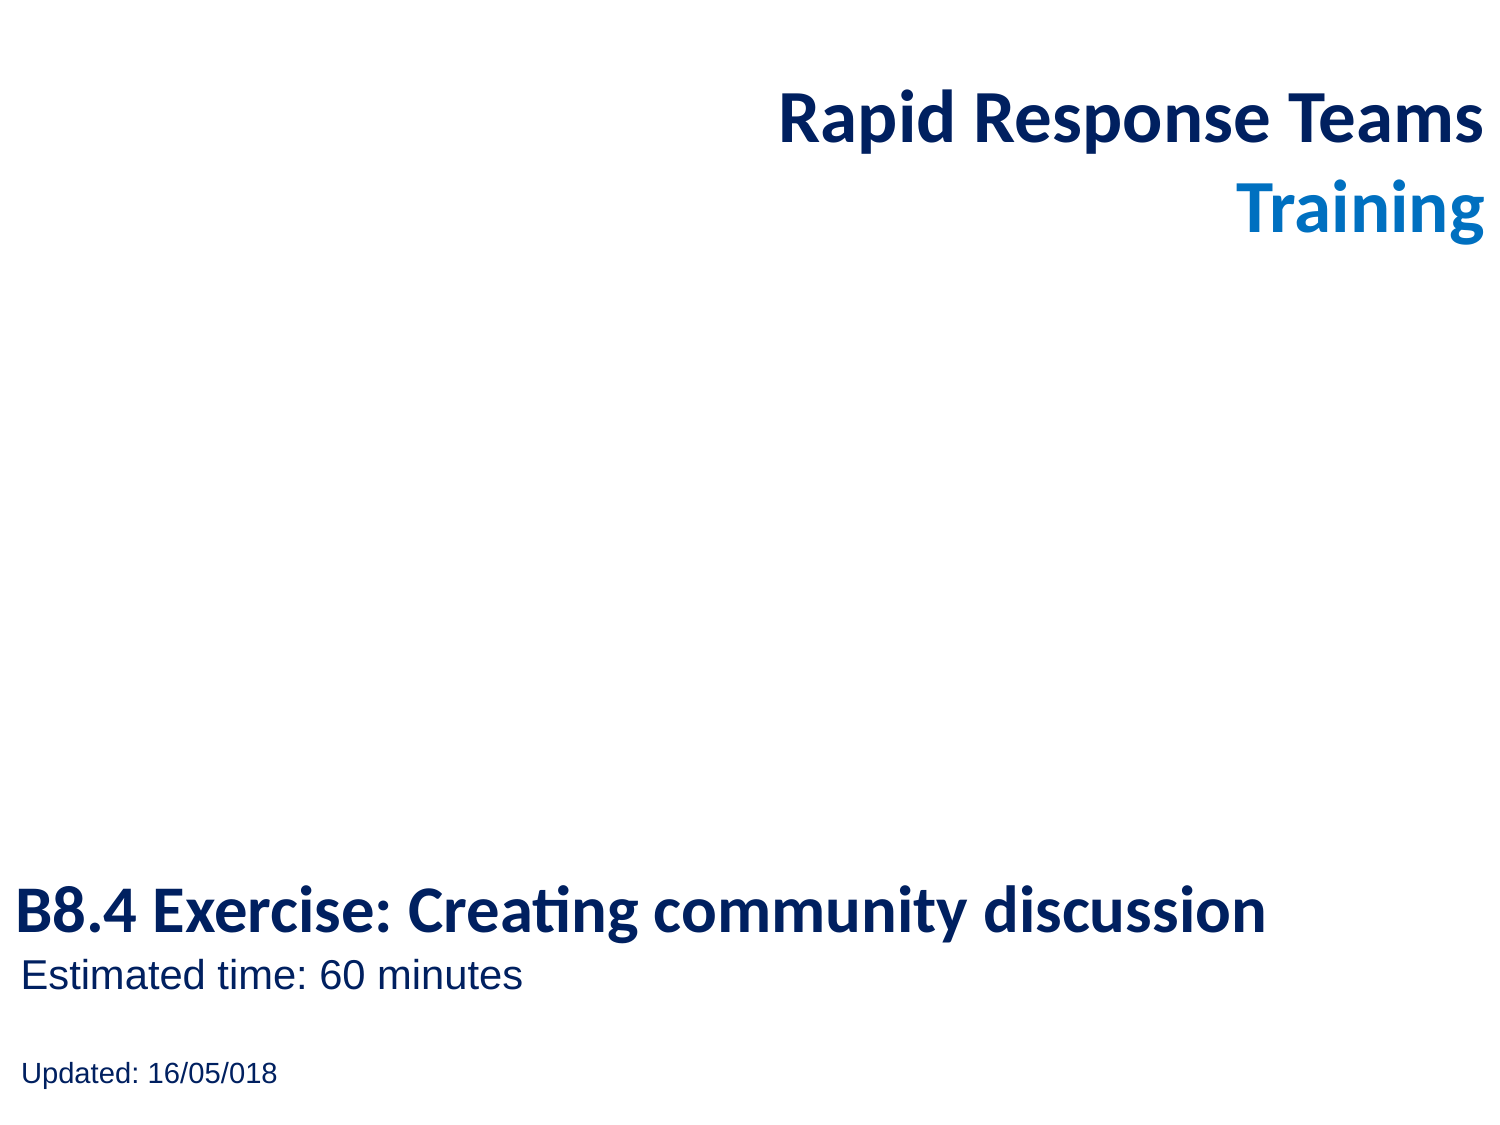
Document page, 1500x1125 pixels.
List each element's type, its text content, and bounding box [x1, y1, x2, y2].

text_box Updated: 16/05/018 [6, 1046, 294, 1097]
title Rapid Response Teams Training [554, 13, 1500, 302]
subtitle B8.4 Exercise: Creating community discussion [0, 857, 1500, 958]
text_box Estimated time: 60 minutes [5, 940, 621, 1006]
